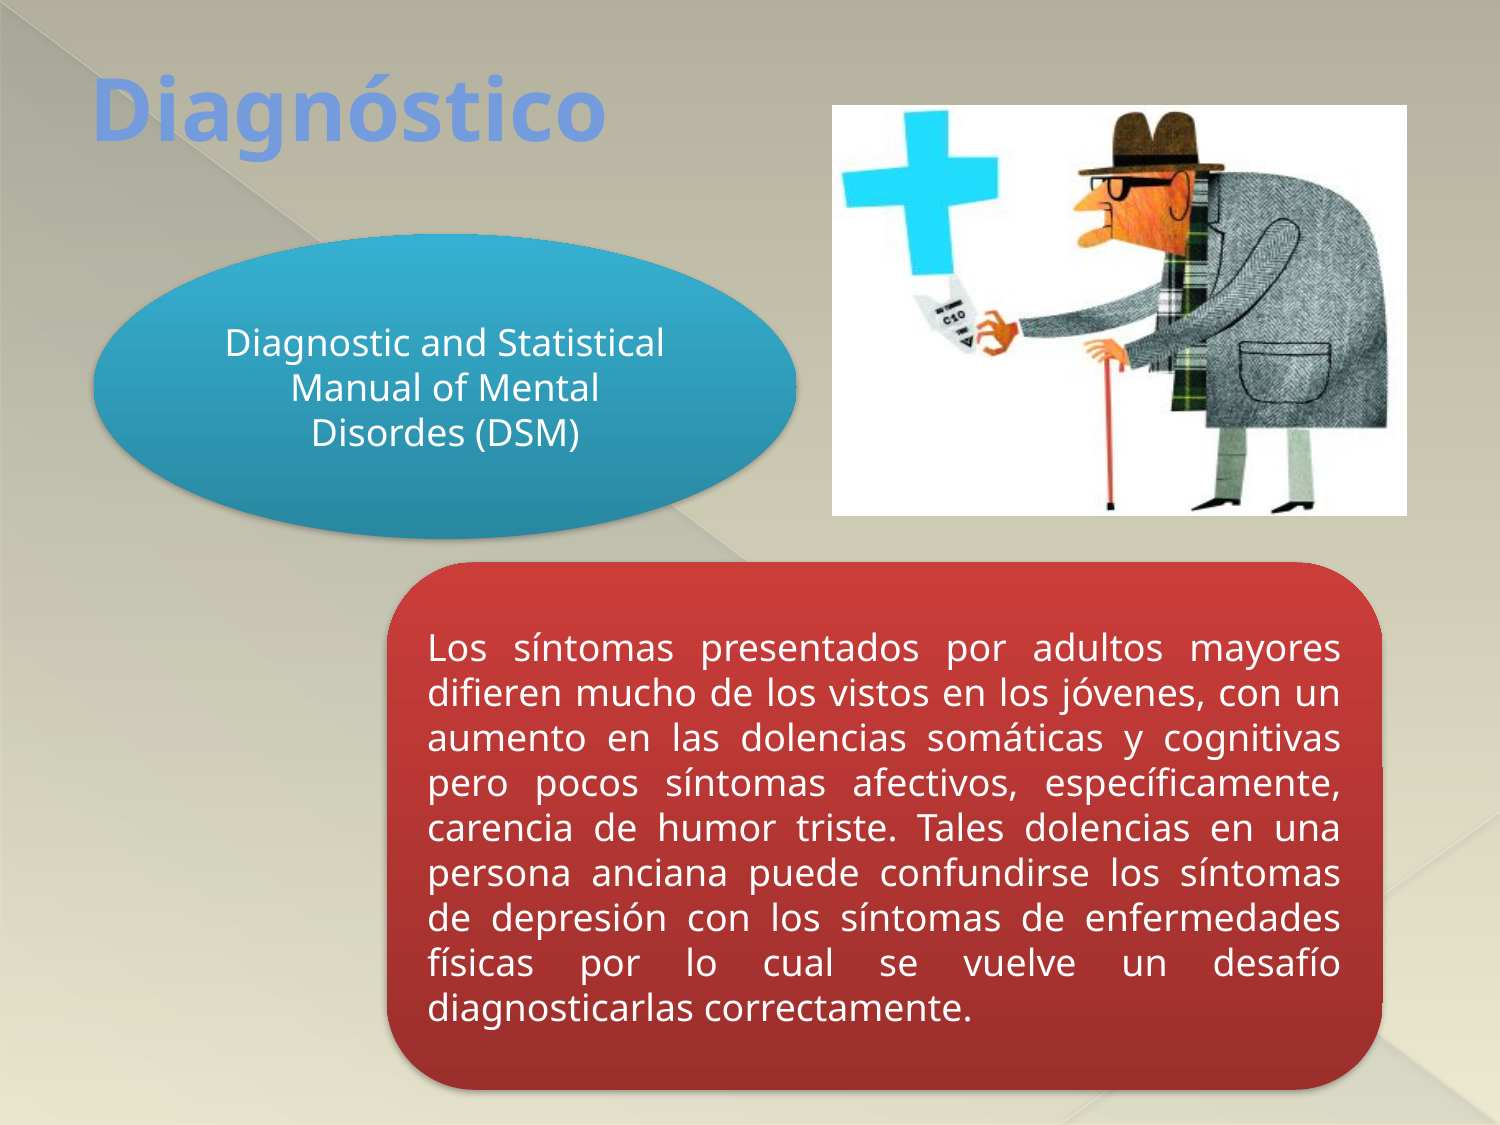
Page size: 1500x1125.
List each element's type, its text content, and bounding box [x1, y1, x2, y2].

title Diagnóstico [75, 43, 1425, 274]
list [831, 105, 1407, 516]
text_box Diagnostic and Statistical Manual of Mental Disordes (DSM) [93, 234, 797, 540]
text_box Los síntomas presentados por adultos mayores difieren mucho de los vistos en los jóvenes, con un aumento en las dolencias somáticas y cognitivas pero pocos síntomas afectivos, específicamente, carencia de humor triste. Tales dolencias en una persona anciana puede confundirse los síntomas de depresión con los síntomas de enfermedades físicas por lo cual se vuelve un desafío diagnosticarlas correctamente. [386, 562, 1383, 1090]
